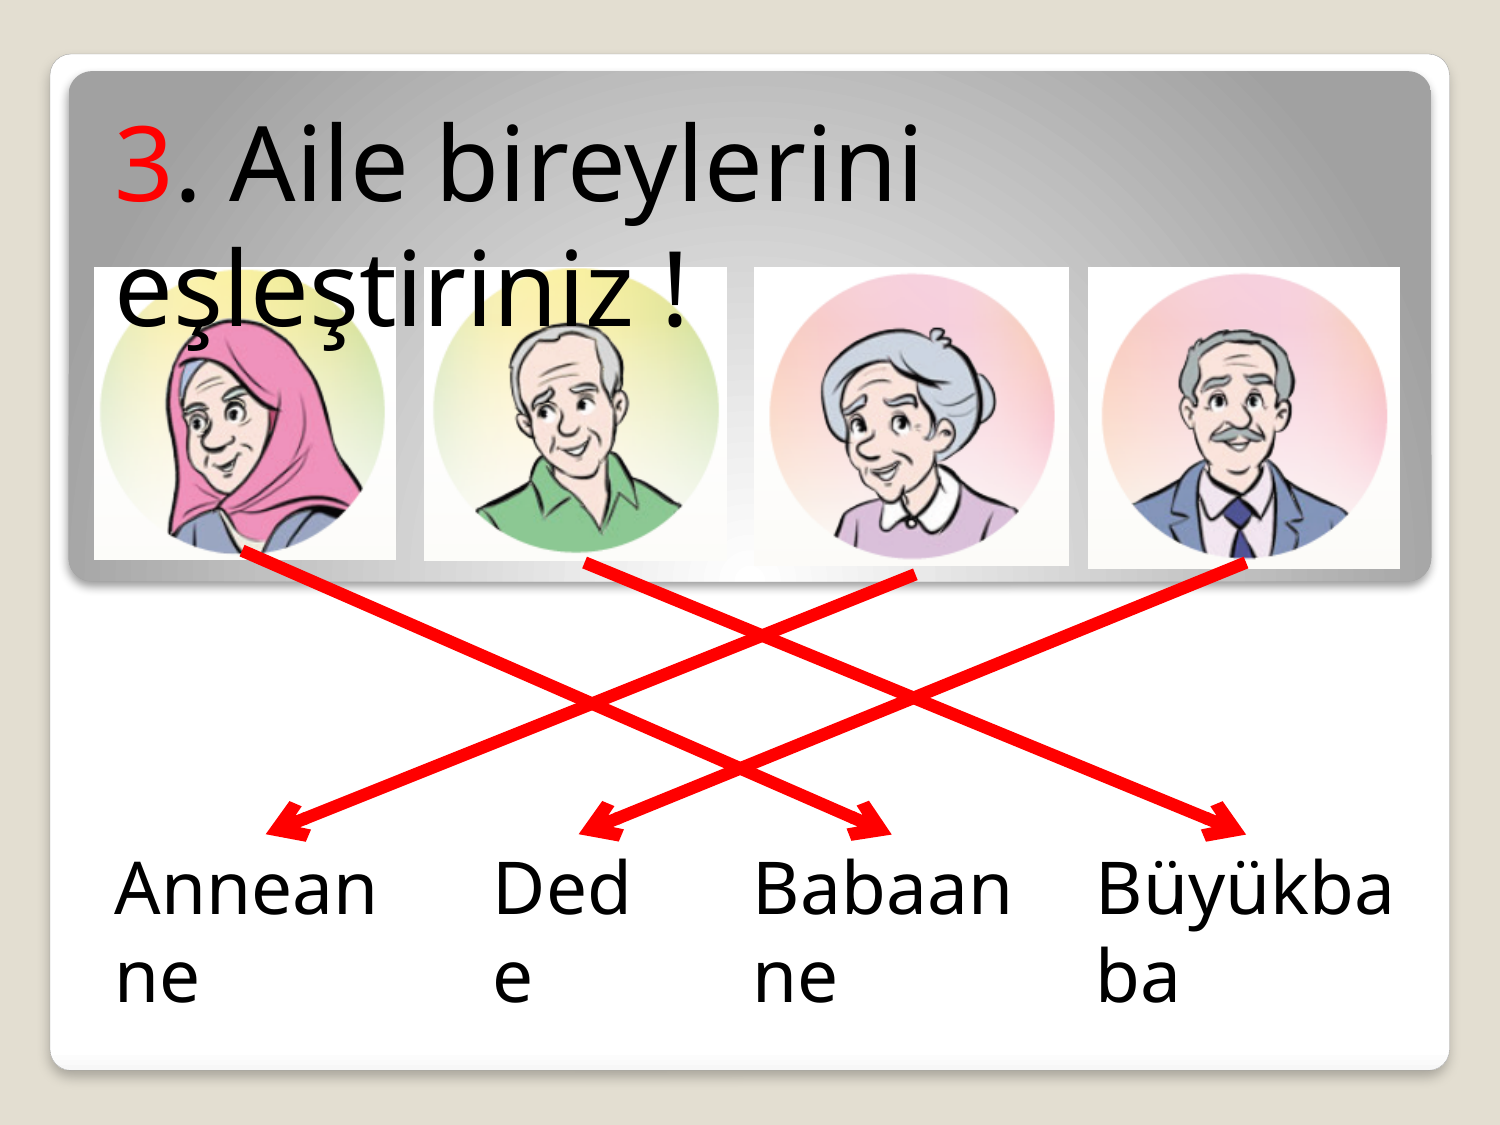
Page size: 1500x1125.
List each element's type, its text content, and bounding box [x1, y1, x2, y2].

picture [424, 266, 727, 550]
picture [1088, 266, 1400, 569]
text_box Büyükbaba [1080, 834, 1412, 1025]
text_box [578, 562, 1247, 835]
text_box Dede [478, 849, 679, 1024]
text_box Babaanne [738, 850, 1046, 1025]
picture [754, 266, 1070, 562]
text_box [241, 550, 892, 835]
picture [93, 266, 396, 560]
text_box Anneanne [100, 834, 432, 1024]
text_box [265, 573, 571, 835]
text_box 3. Aile bireylerini eşleştiriniz ! [100, 89, 1412, 355]
